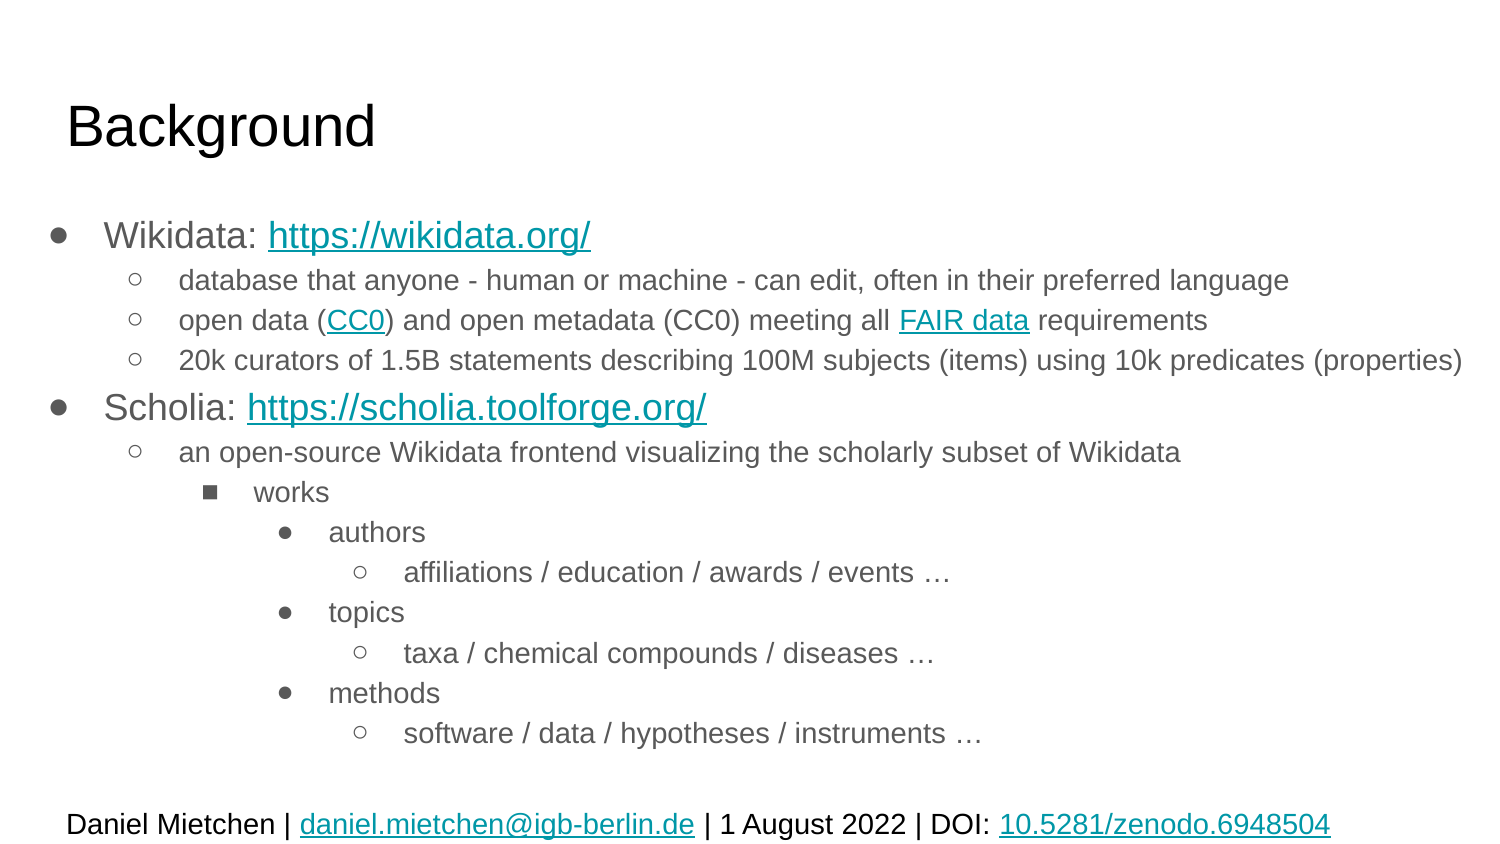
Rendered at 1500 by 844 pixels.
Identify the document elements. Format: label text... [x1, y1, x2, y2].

list Wikidata: https://wikidata.org/ database that anyone - human or machine - can edit, often in their preferred language open data (CC0) and open metadata (CC0) meeting all FAIR data requirements 20k curators of 1.5B statements describing 100M subjects (items) using 10k predicates (properties) Scholia: https://scholia.toolforge.org/ an open-source Wikidata frontend visualizing the scholarly subset of Wikidata works authors affiliations / education / awards / events … topics taxa / chemical compounds / diseases … methods software / data / hypotheses / instruments … [13, 189, 1488, 765]
title Background [51, 72, 1449, 189]
